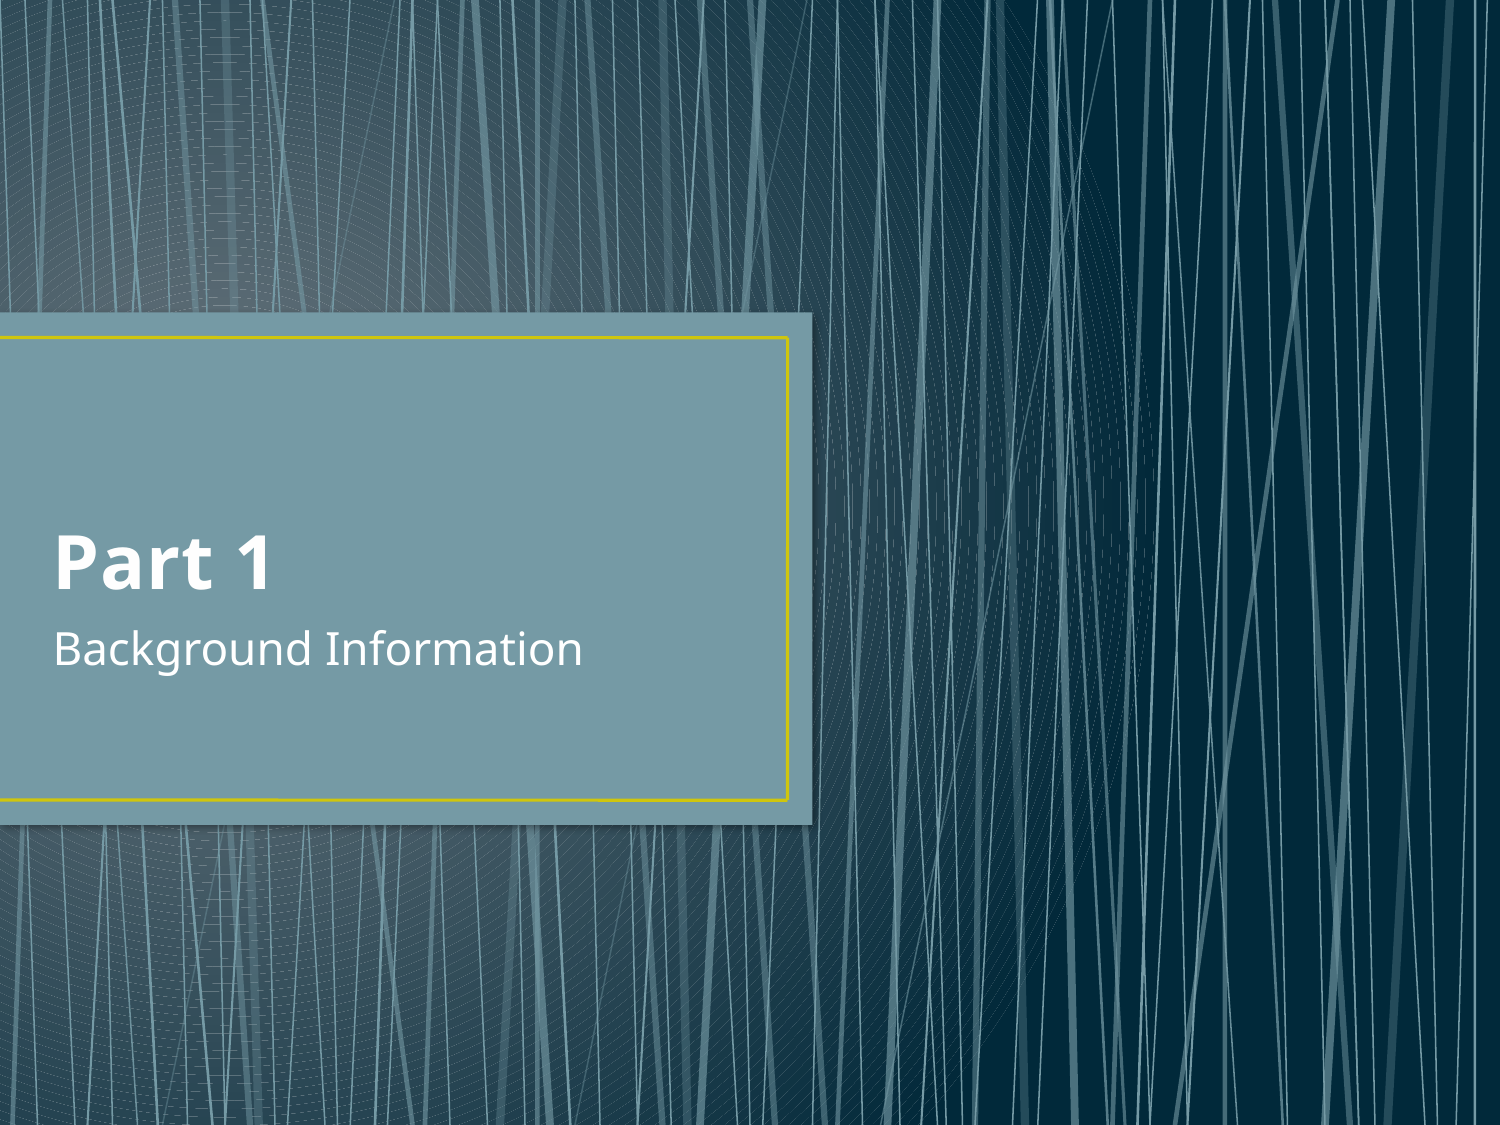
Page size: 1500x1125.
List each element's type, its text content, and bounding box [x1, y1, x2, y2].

title Part 1 [37, 349, 763, 612]
subtitle Background Information [37, 612, 763, 788]
